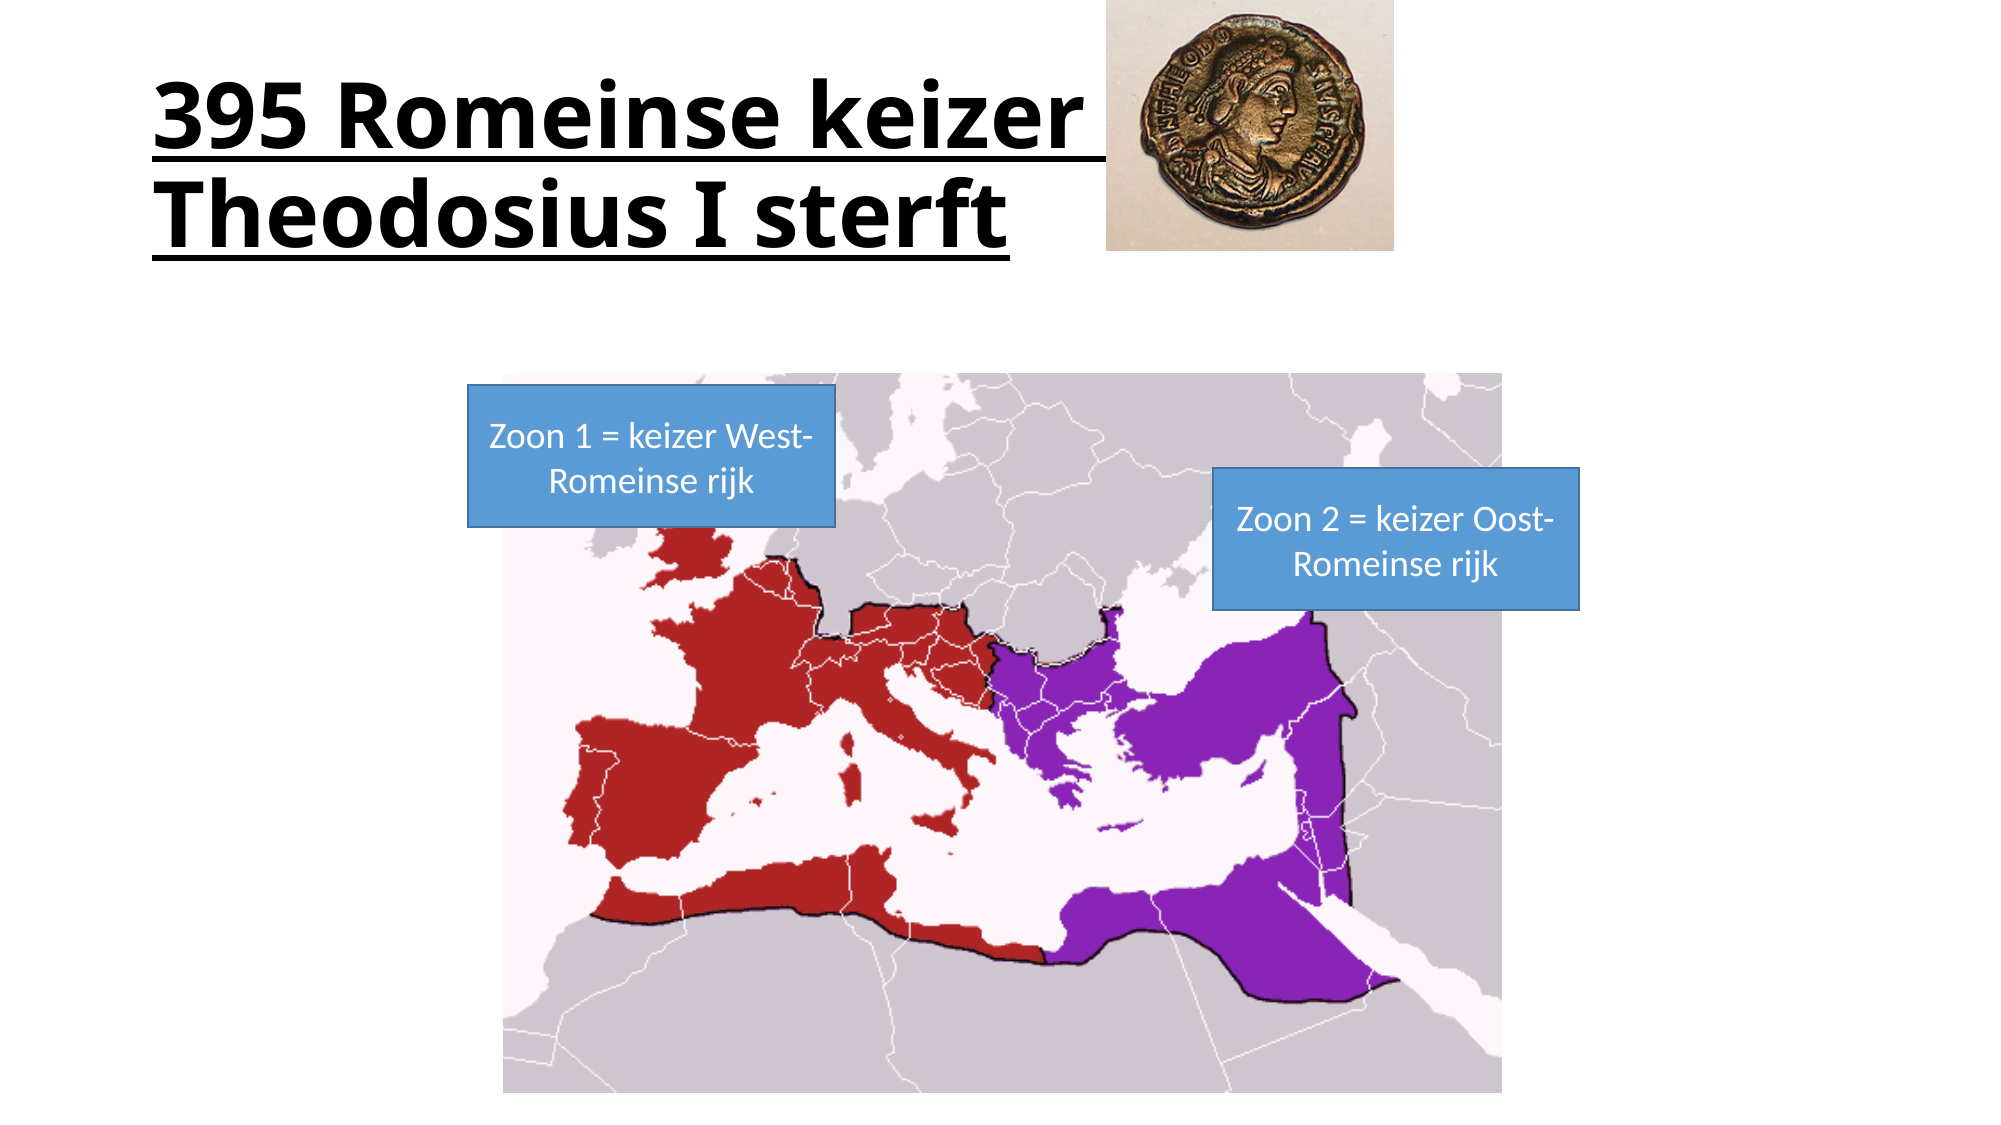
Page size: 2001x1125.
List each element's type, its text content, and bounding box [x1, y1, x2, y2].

text_box Zoon 1 = keizer West-Romeinse rijk [467, 384, 503, 528]
title 395 Romeinse keizer Theodosius I sterft [137, 59, 1863, 278]
picture [503, 373, 1502, 1094]
text_box Zoon 2 = keizer Oost-Romeinse rijk [1502, 467, 1580, 611]
picture [1106, 0, 1394, 251]
